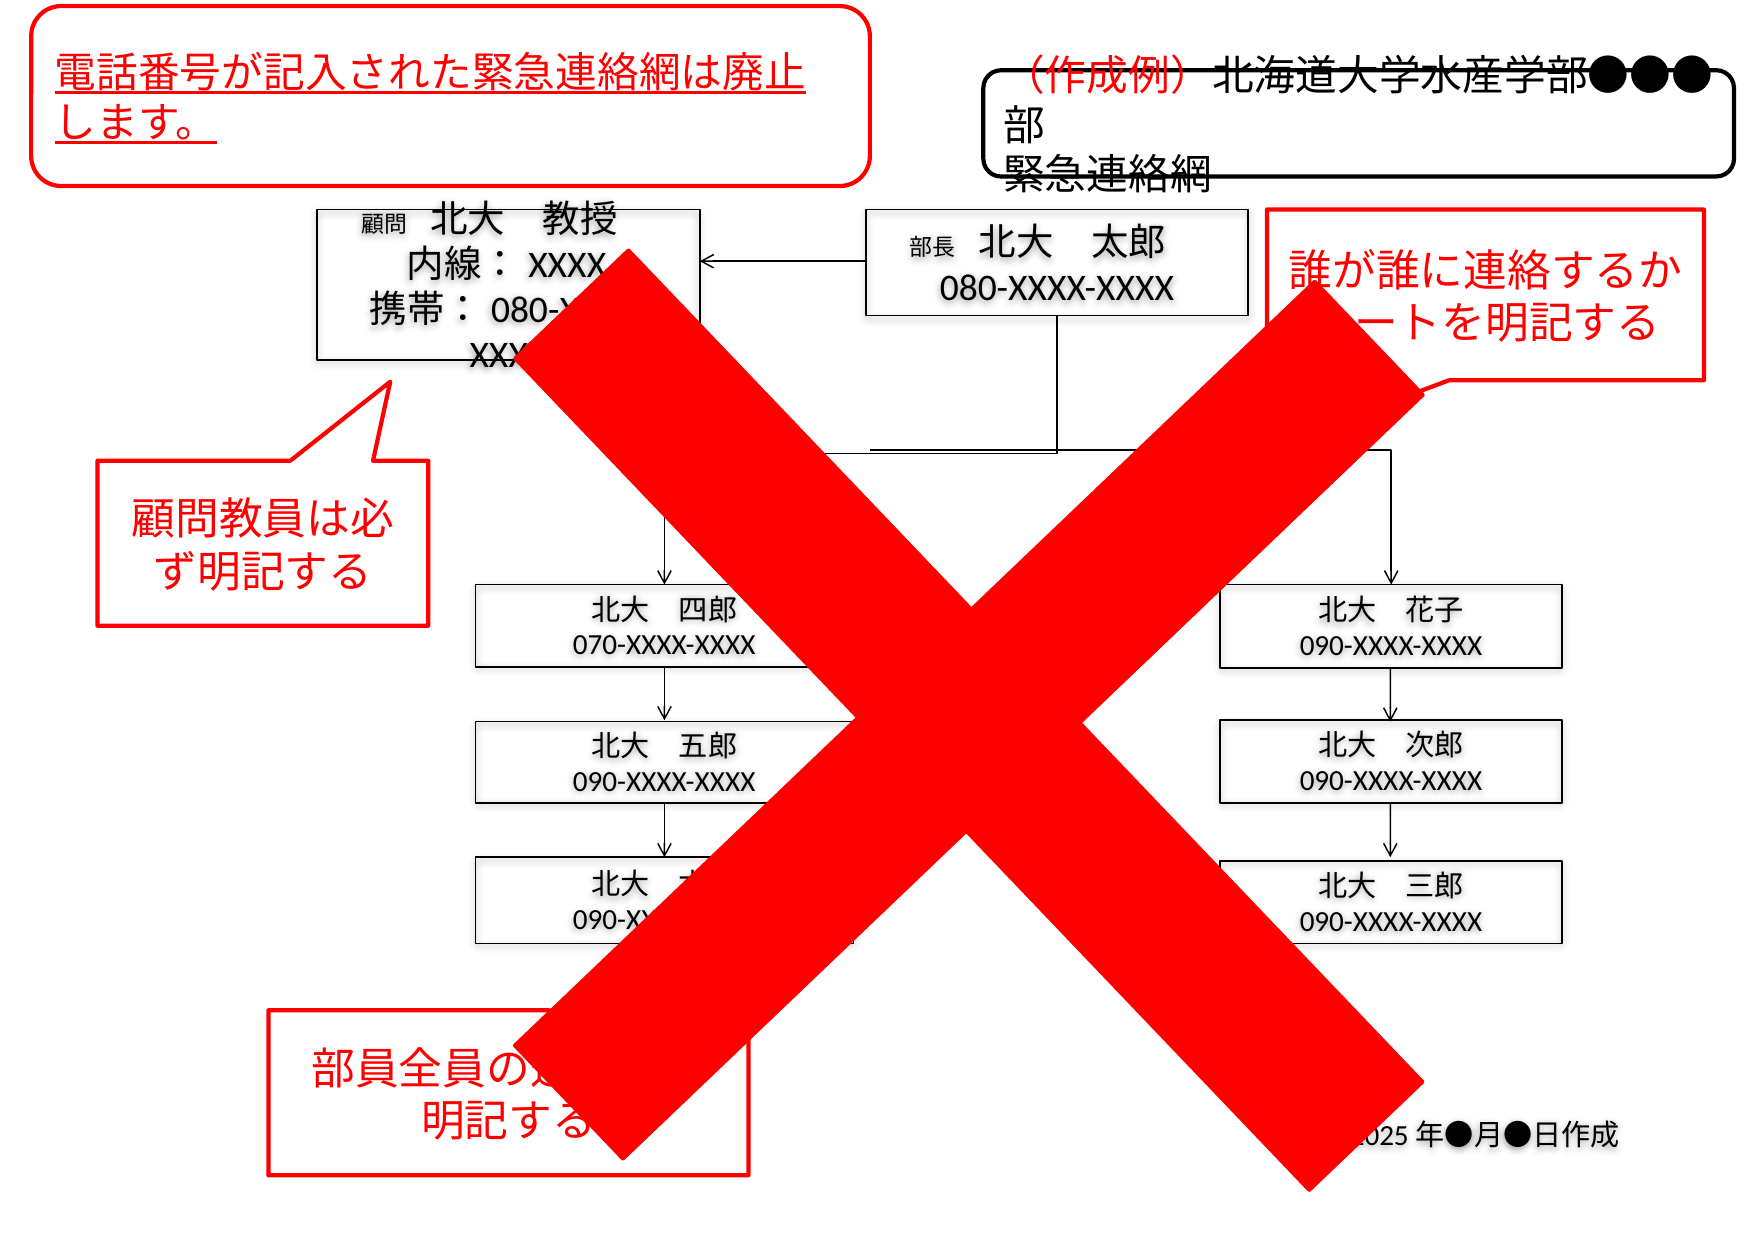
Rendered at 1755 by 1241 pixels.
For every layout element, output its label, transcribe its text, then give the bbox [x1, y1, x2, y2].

text_box 2025年●月●日作成 [1328, 1092, 1657, 1176]
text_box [726, 253, 996, 647]
text_box 北大 次郎 090-XXXX-XXXX [1219, 719, 1563, 804]
text_box （作成例）北海道大学水産学部●●●部 緊急連絡網 [981, 68, 1737, 179]
text_box 顧問 北大 教授 内線：XXXX 携帯：080-XXXX-XXXX [316, 209, 701, 361]
text_box 部員全員の連絡先を 明記する [266, 1008, 751, 1178]
text_box 北大 六郎 090-XXXX-XXXX [475, 856, 709, 944]
text_box 誰が誰に連絡するかルートを明記する [1264, 207, 1707, 392]
text_box [513, 594, 1425, 1192]
text_box 北大 五郎 090-XXXX-XXXX [475, 721, 850, 804]
text_box [1137, 279, 1425, 448]
text_box 部長 北大 太郎 080-XXXX-XXXX [865, 209, 1249, 316]
text_box 顧問教員は必ず明記する [95, 379, 431, 628]
text_box 電話番号が記入された緊急連絡網は廃止します。 [29, 3, 872, 189]
text_box 北大 三郎 090-XXXX-XXXX [1219, 860, 1563, 944]
text_box 北大 花子 090-XXXX-XXXX [1219, 584, 1563, 669]
text_box 北大 四郎 070-XXXX-XXXX [475, 584, 807, 668]
text_box [513, 248, 720, 576]
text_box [869, 449, 1392, 585]
